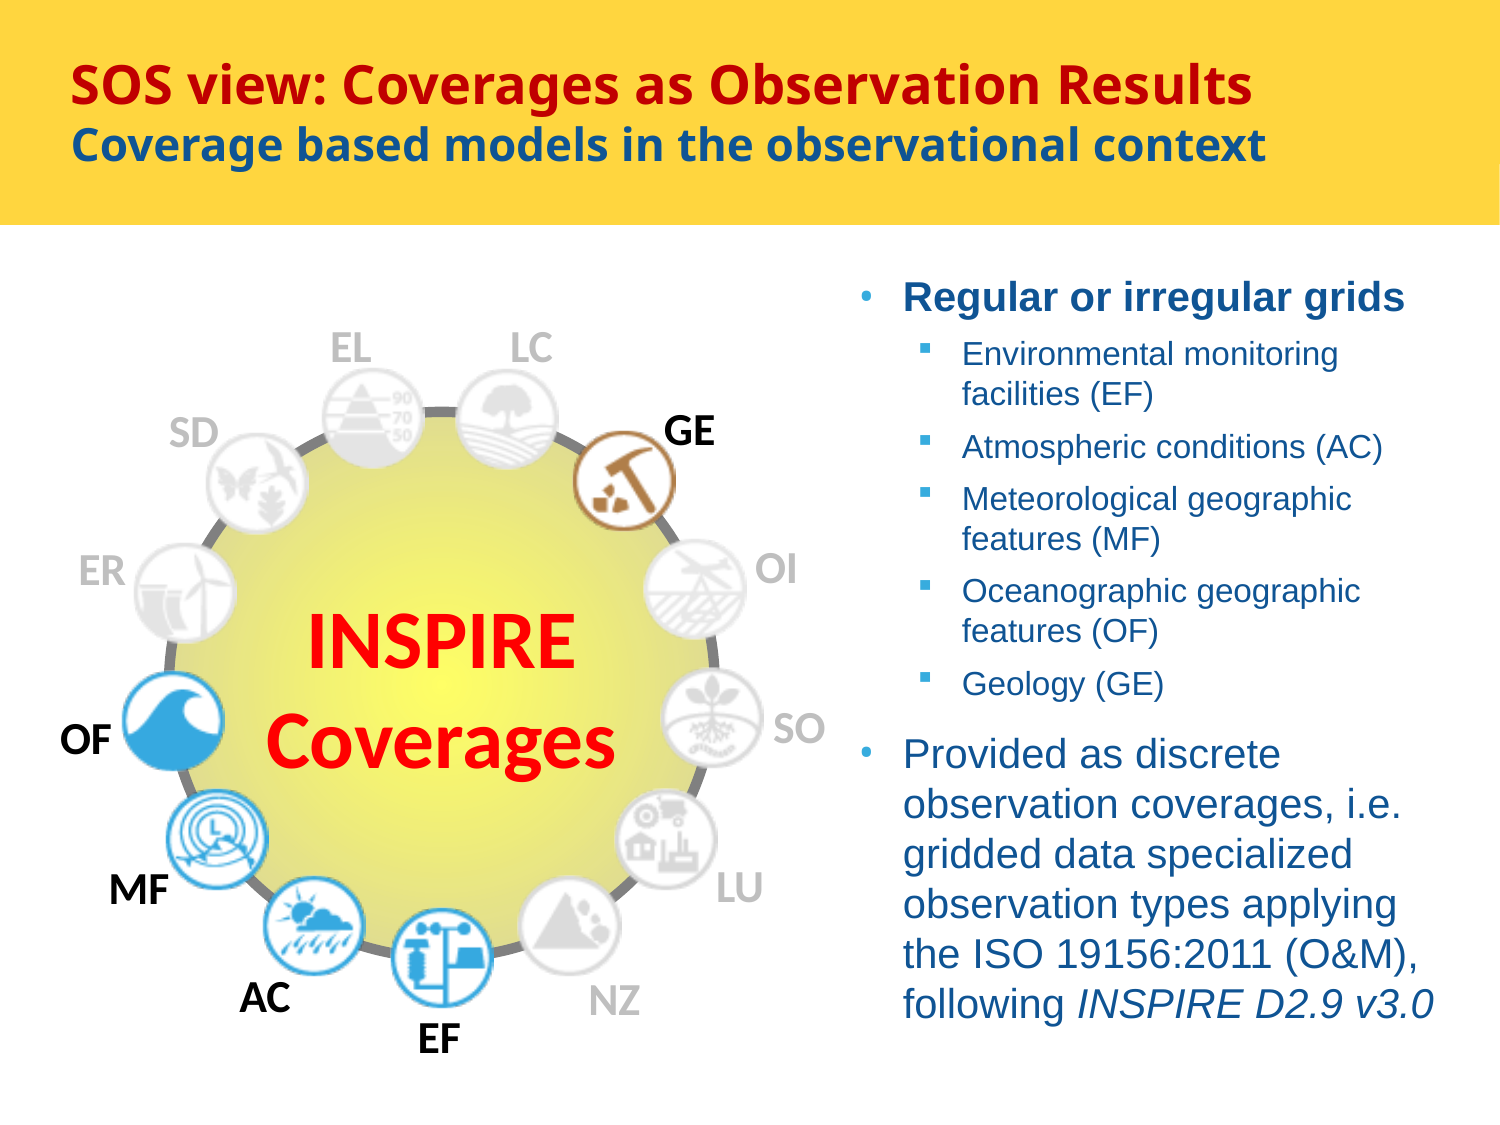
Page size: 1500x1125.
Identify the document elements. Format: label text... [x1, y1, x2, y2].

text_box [41, 308, 844, 1071]
title SOS view: Coverages as Observation Results Coverage based models in the observational context [70, 50, 1430, 172]
list Regular or irregular grids Environmental monitoring facilities (EF) Atmospheric conditions (AC) Meteorological geographic features (MF) Oceanographic geographic features (OF) Geology (GE) Provided as discrete observation coverages, i.e. gridded data specialized observation types applying the ISO 19156:2011 (O&M), following INSPIRE D2.9 v3.0 [843, 262, 1472, 1095]
